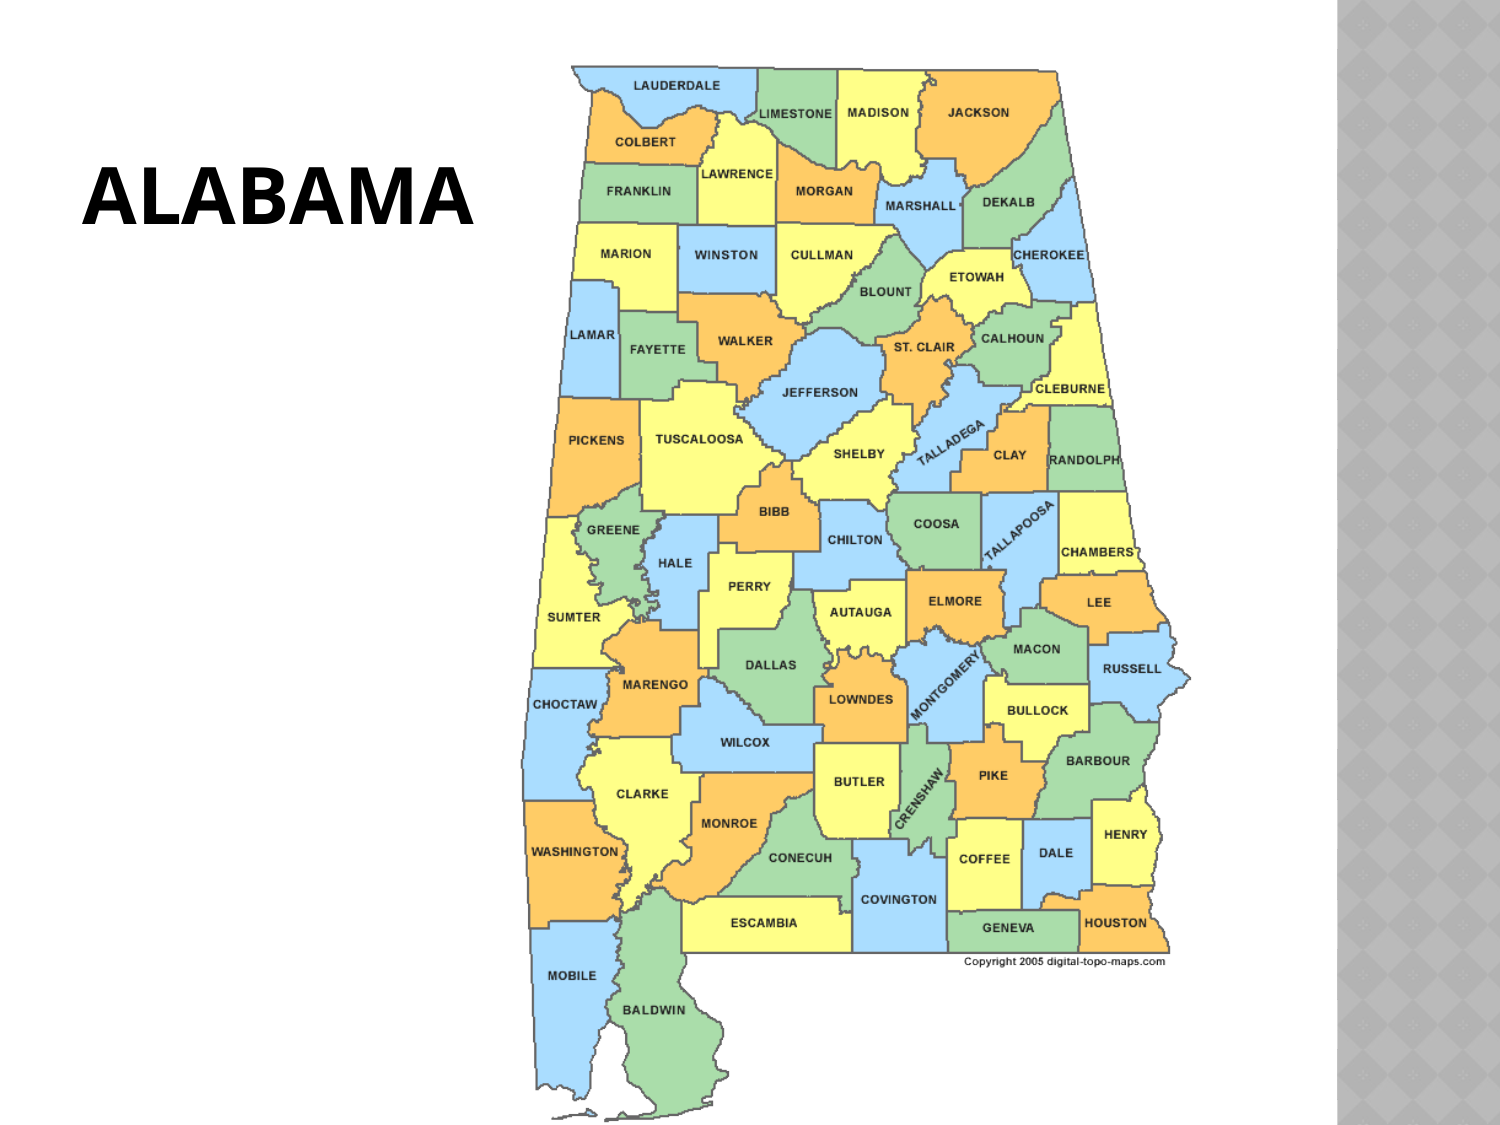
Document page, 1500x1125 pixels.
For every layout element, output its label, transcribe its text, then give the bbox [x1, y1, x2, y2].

picture [511, 57, 1201, 1125]
title alabama [75, 52, 1263, 240]
